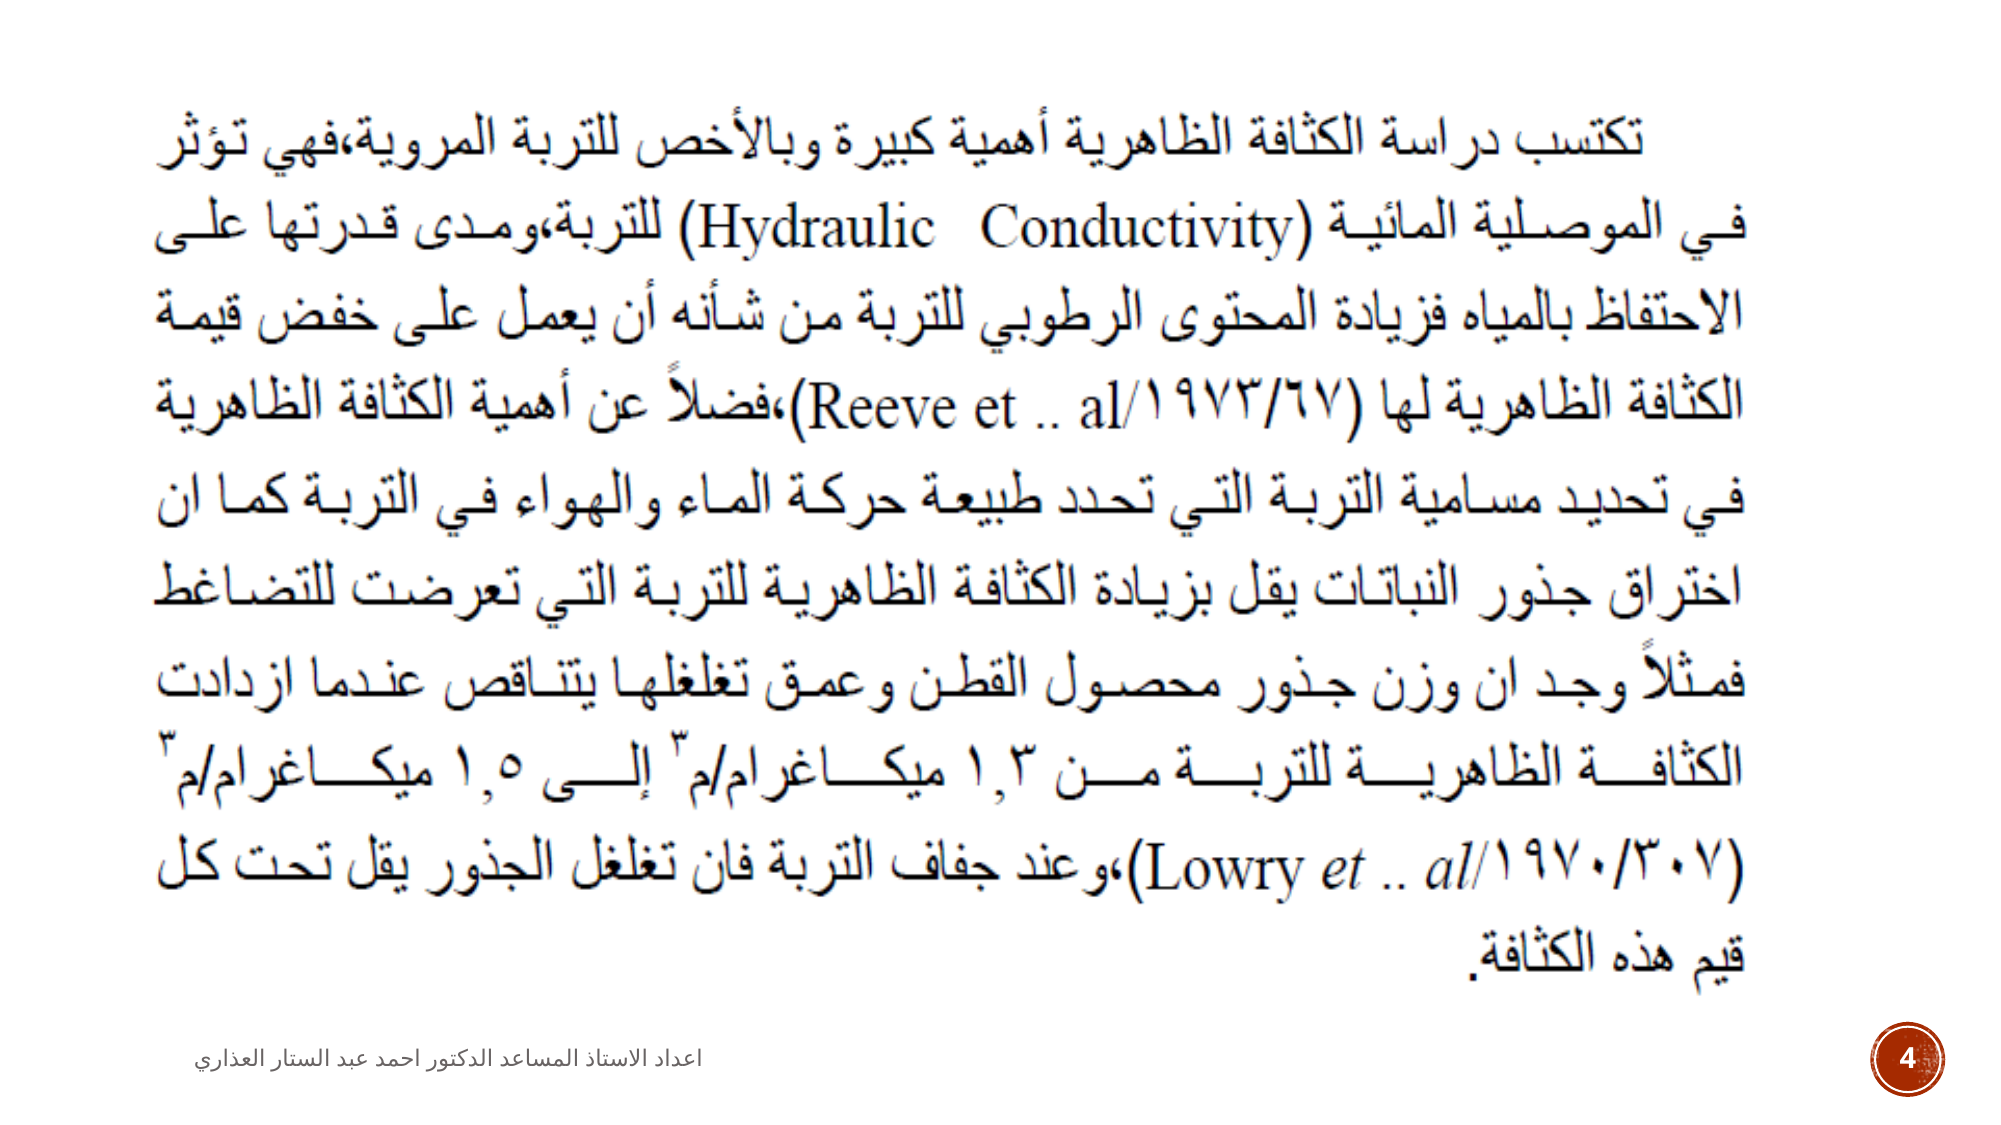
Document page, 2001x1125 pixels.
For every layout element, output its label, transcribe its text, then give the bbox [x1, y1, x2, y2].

slide_number 4 [1855, 1028, 1961, 1089]
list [132, 275, 1767, 1003]
footer اعداد الاستاذ المساعد الدكتور احمد عبد الستار العذاري [178, 1028, 1217, 1089]
picture [104, 90, 1796, 275]
